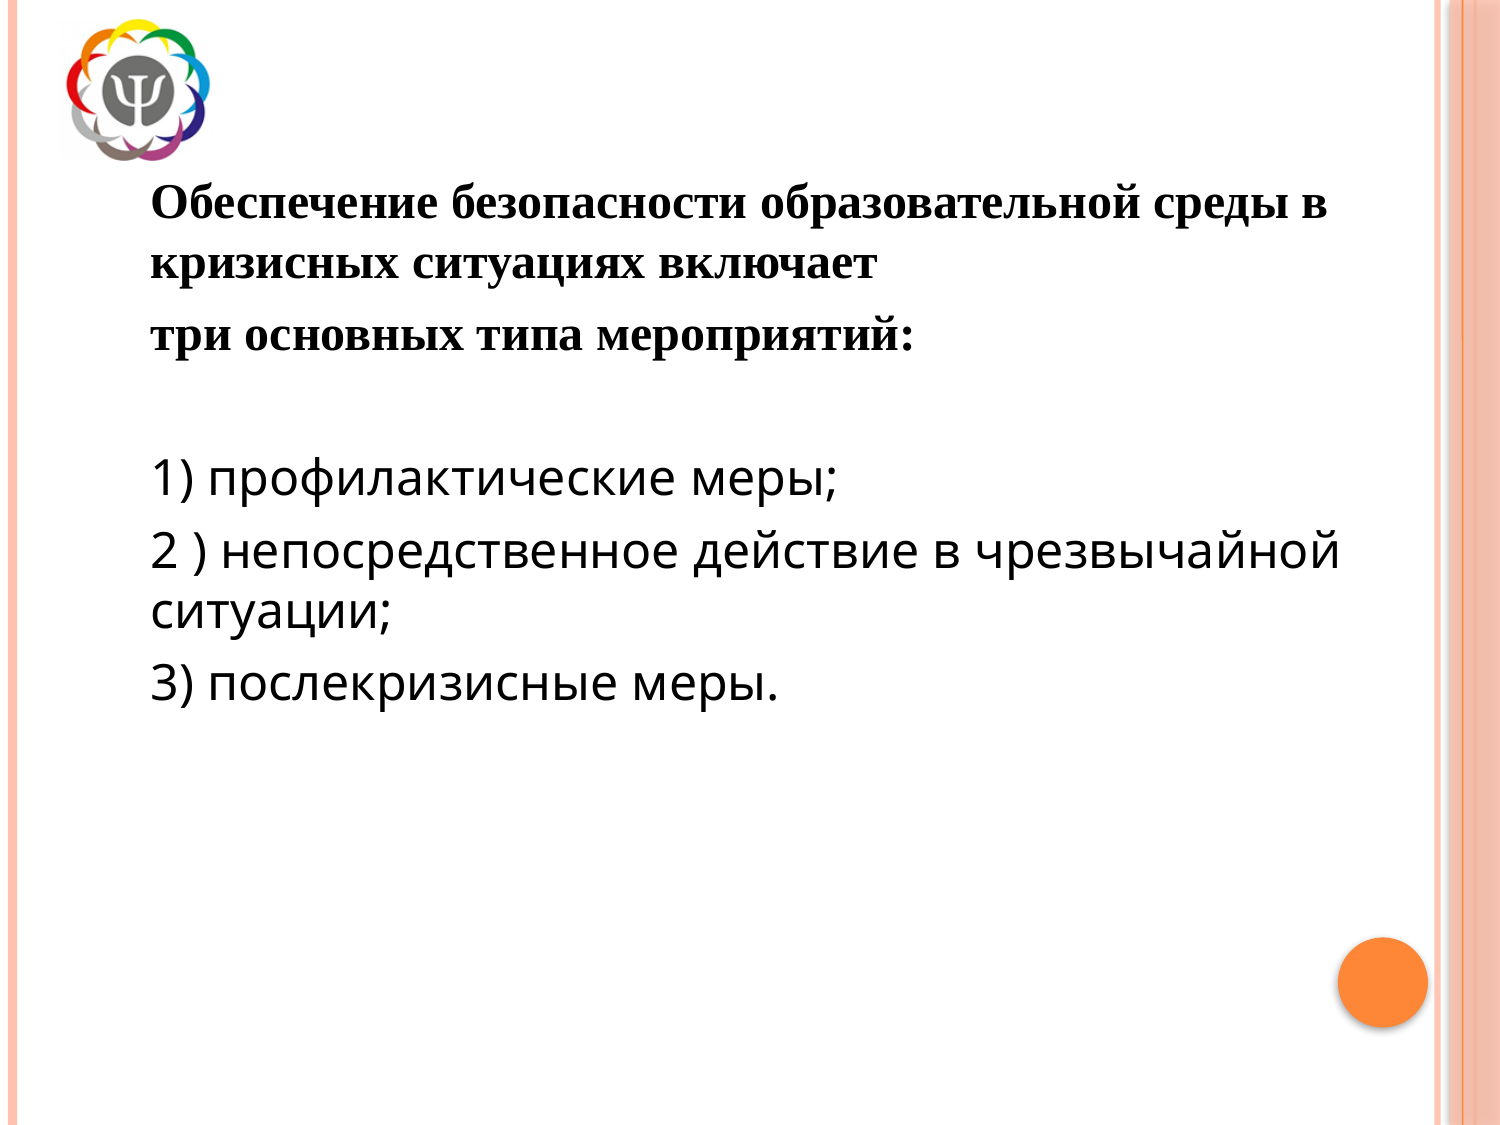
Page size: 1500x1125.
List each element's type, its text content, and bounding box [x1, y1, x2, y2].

list Обеспечение безопасности образовательной среды в кризисных ситуациях включает три основных типа мероприятий: 1) профилактические меры; 2 ) непосредственное действие в чрезвычайной ситуации; 3) послекризисные меры. [135, 160, 1415, 973]
picture [57, 18, 214, 162]
